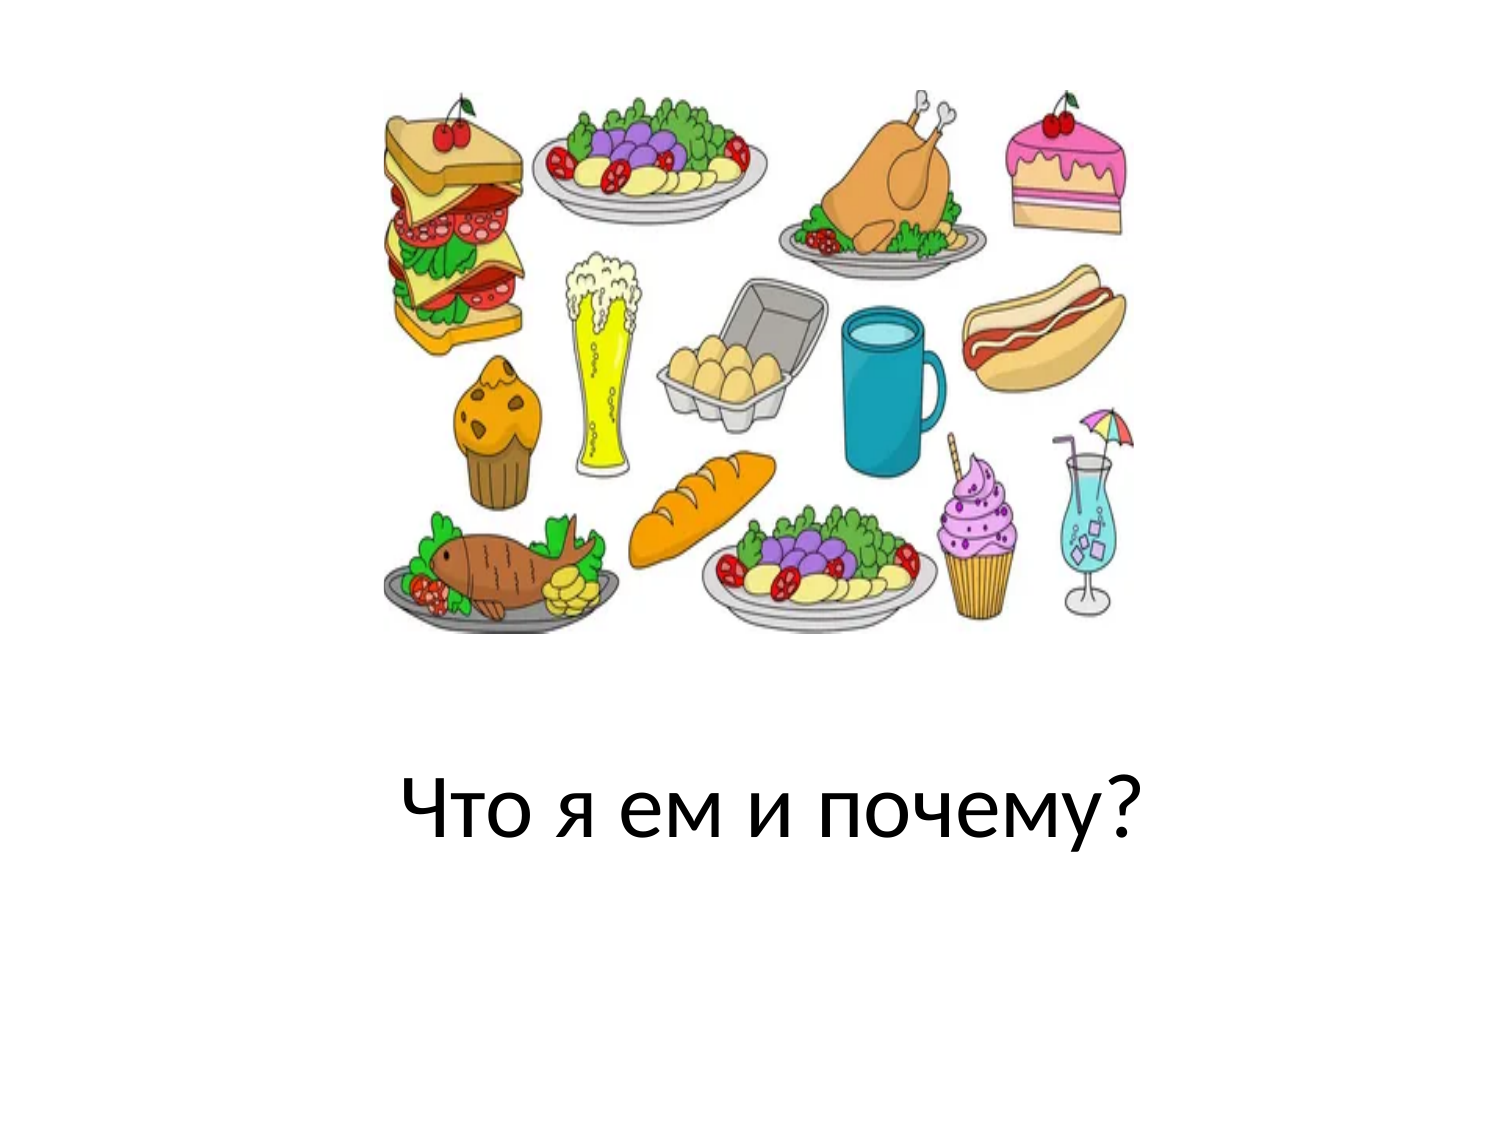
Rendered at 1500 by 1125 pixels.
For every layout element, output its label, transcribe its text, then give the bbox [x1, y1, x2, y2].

title Что я ем и почему? [135, 680, 1411, 922]
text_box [383, 89, 1134, 634]
